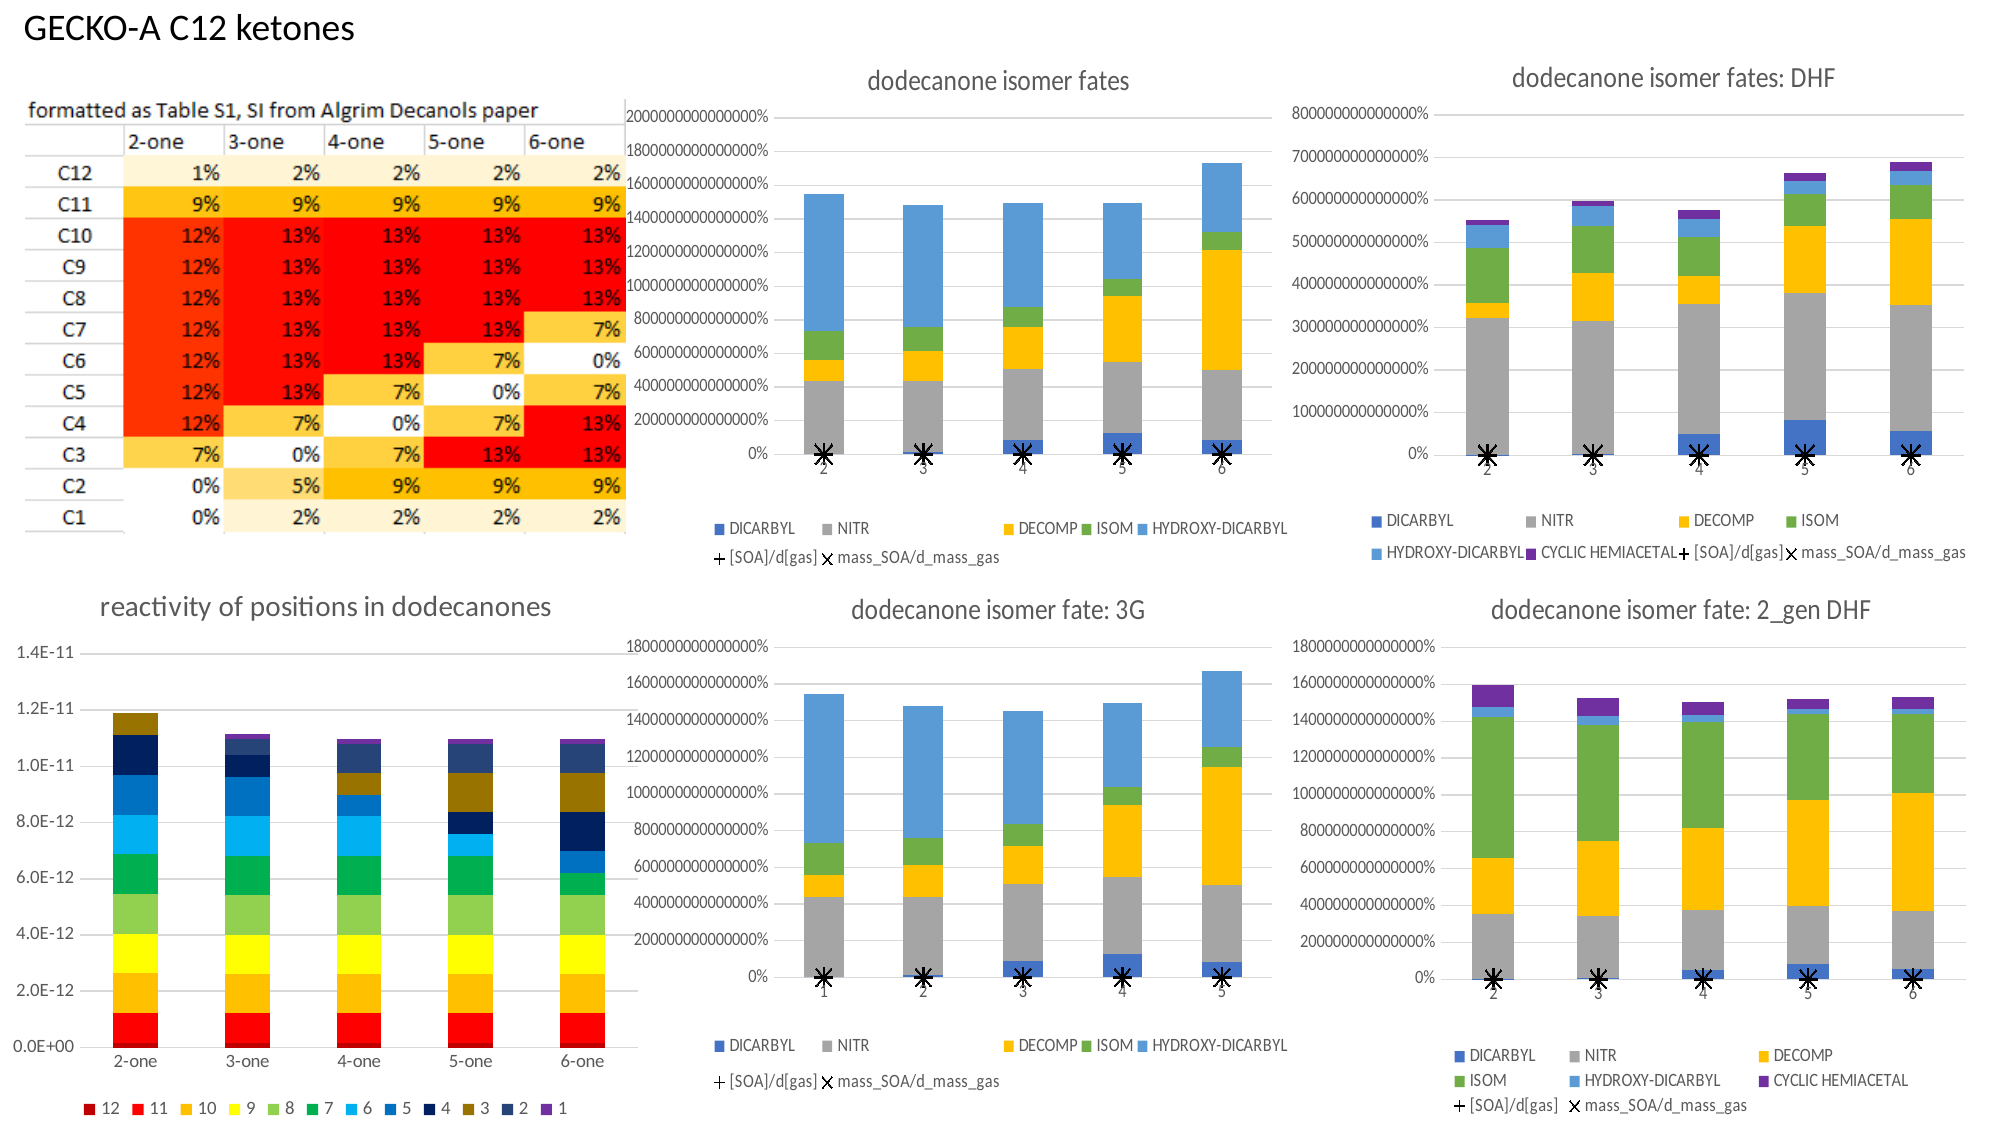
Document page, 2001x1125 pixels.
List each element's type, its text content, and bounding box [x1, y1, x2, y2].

chart [0, 37, 1986, 1125]
picture [25, 99, 625, 534]
text_box GECKO-A C12 ketones [0, 0, 411, 56]
